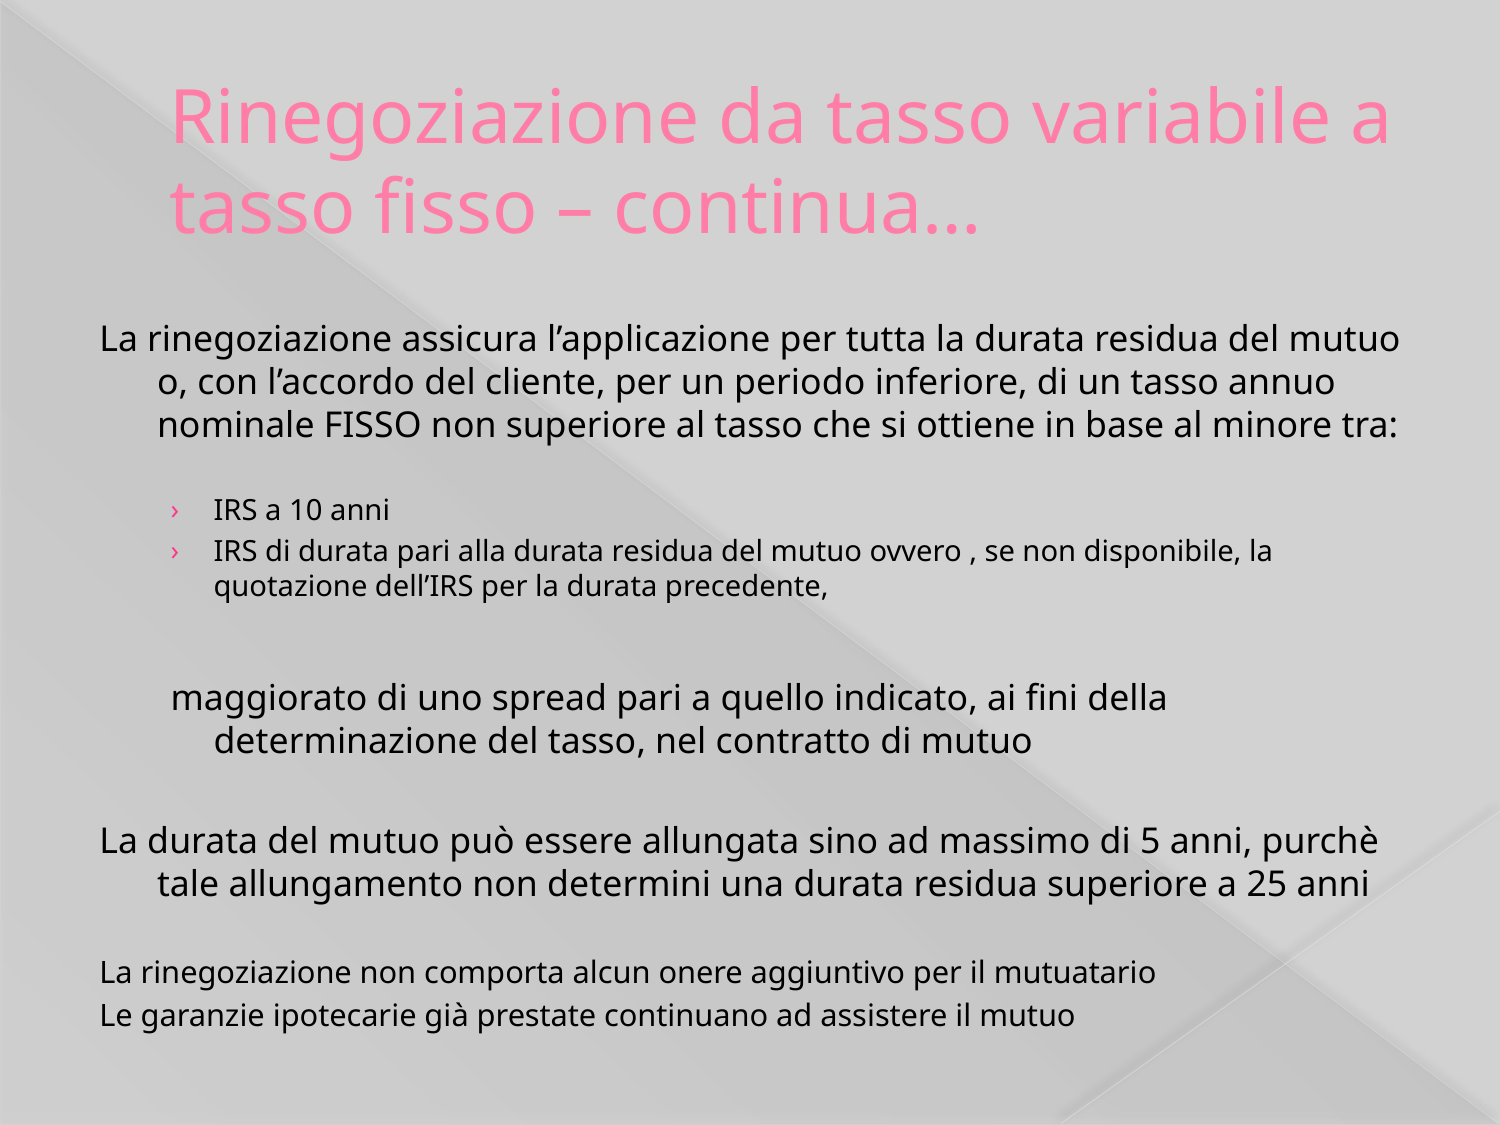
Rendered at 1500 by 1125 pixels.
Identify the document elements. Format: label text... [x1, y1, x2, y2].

list La rinegoziazione assicura l’applicazione per tutta la durata residua del mutuo o, con l’accordo del cliente, per un periodo inferiore, di un tasso annuo nominale FISSO non superiore al tasso che si ottiene in base al minore tra: IRS a 10 anni IRS di durata pari alla durata residua del mutuo ovvero , se non disponibile, la quotazione dell’IRS per la durata precedente, maggiorato di uno spread pari a quello indicato, ai fini della determinazione del tasso, nel contratto di mutuo La durata del mutuo può essere allungata sino ad massimo di 5 anni, purchè tale allungamento non determini una durata residua superiore a 25 anni La rinegoziazione non comporta alcun onere aggiuntivo per il mutuatario Le garanzie ipotecarie già prestate continuano ad assistere il mutuo [75, 308, 1425, 1059]
title Rinegoziazione da tasso variabile a tasso fisso – continua… [75, 43, 1425, 274]
